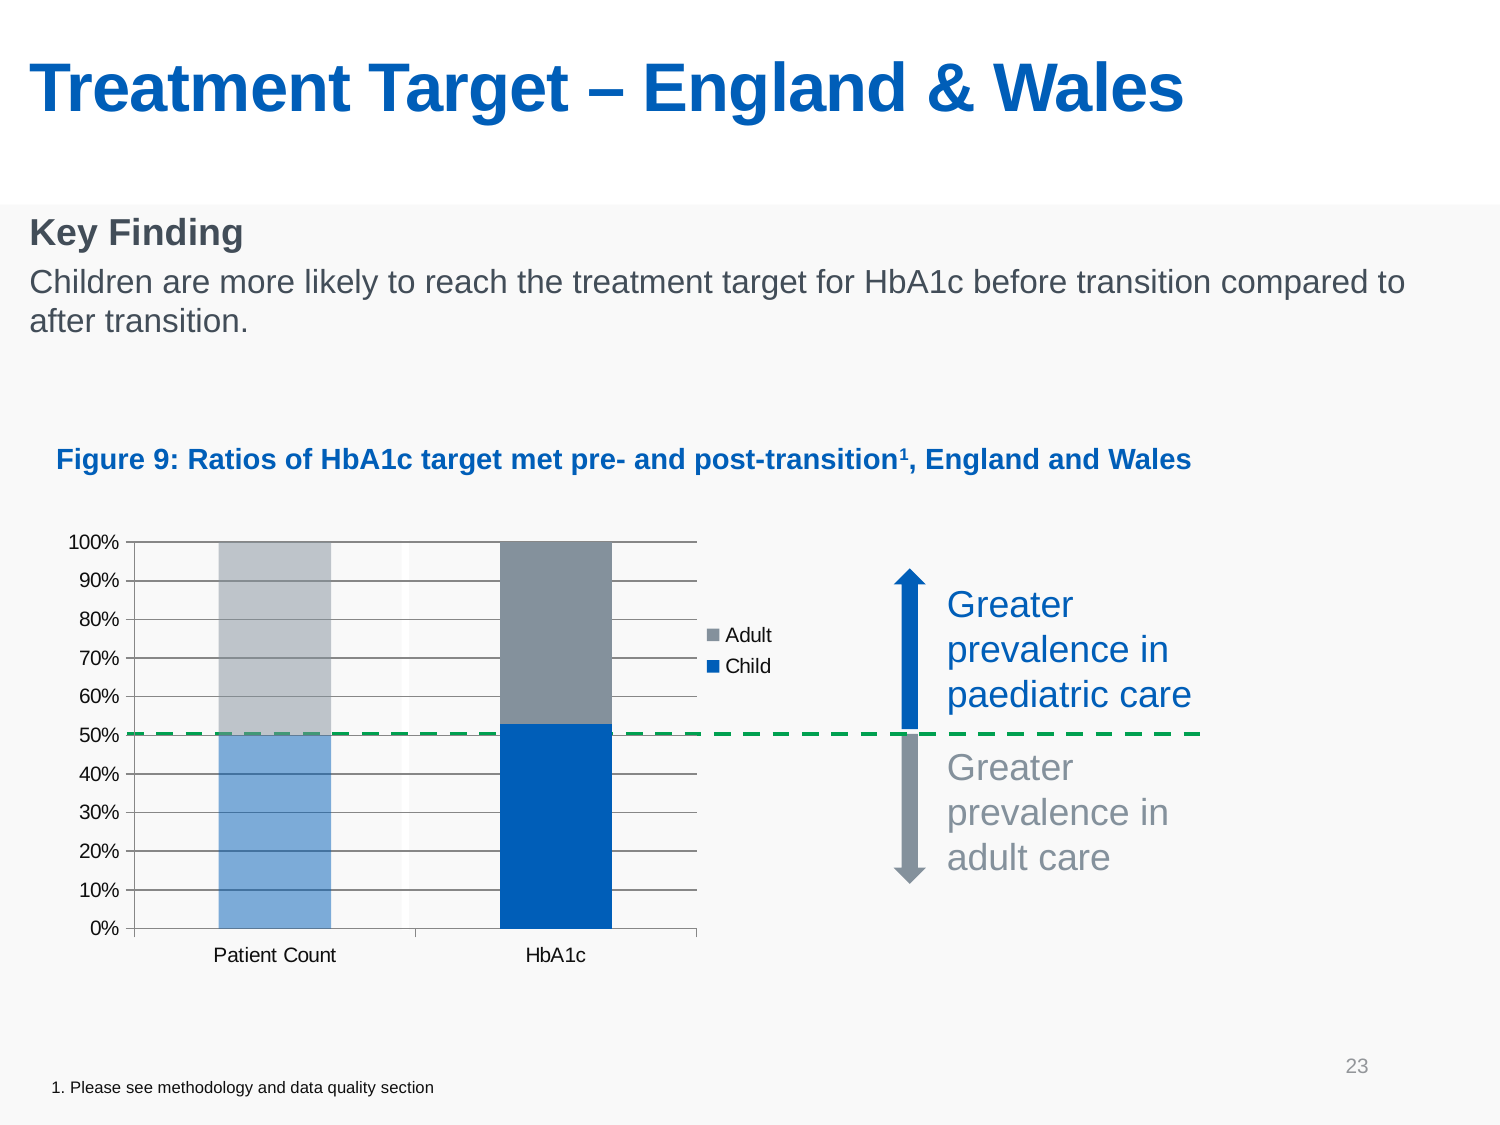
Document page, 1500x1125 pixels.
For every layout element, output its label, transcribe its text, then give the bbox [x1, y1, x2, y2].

text_box Greater prevalence in adult care [932, 738, 1204, 885]
text_box Figure 9: Ratios of HbA1c target met pre- and post-transition1, England and Wales [41, 432, 1436, 483]
text_box 1. Please see methodology and data quality section [36, 1069, 461, 1104]
chart [52, 521, 804, 977]
title Treatment Target – England & Wales [29, 42, 1447, 149]
list Key Finding Children are more likely to reach the treatment target for HbA1c before transition compared to after transition. [29, 208, 1471, 386]
slide_number 23 [1033, 1035, 1384, 1095]
text_box Greater prevalence in paediatric care [932, 573, 1247, 723]
text_box [891, 741, 928, 886]
text_box [891, 566, 928, 731]
